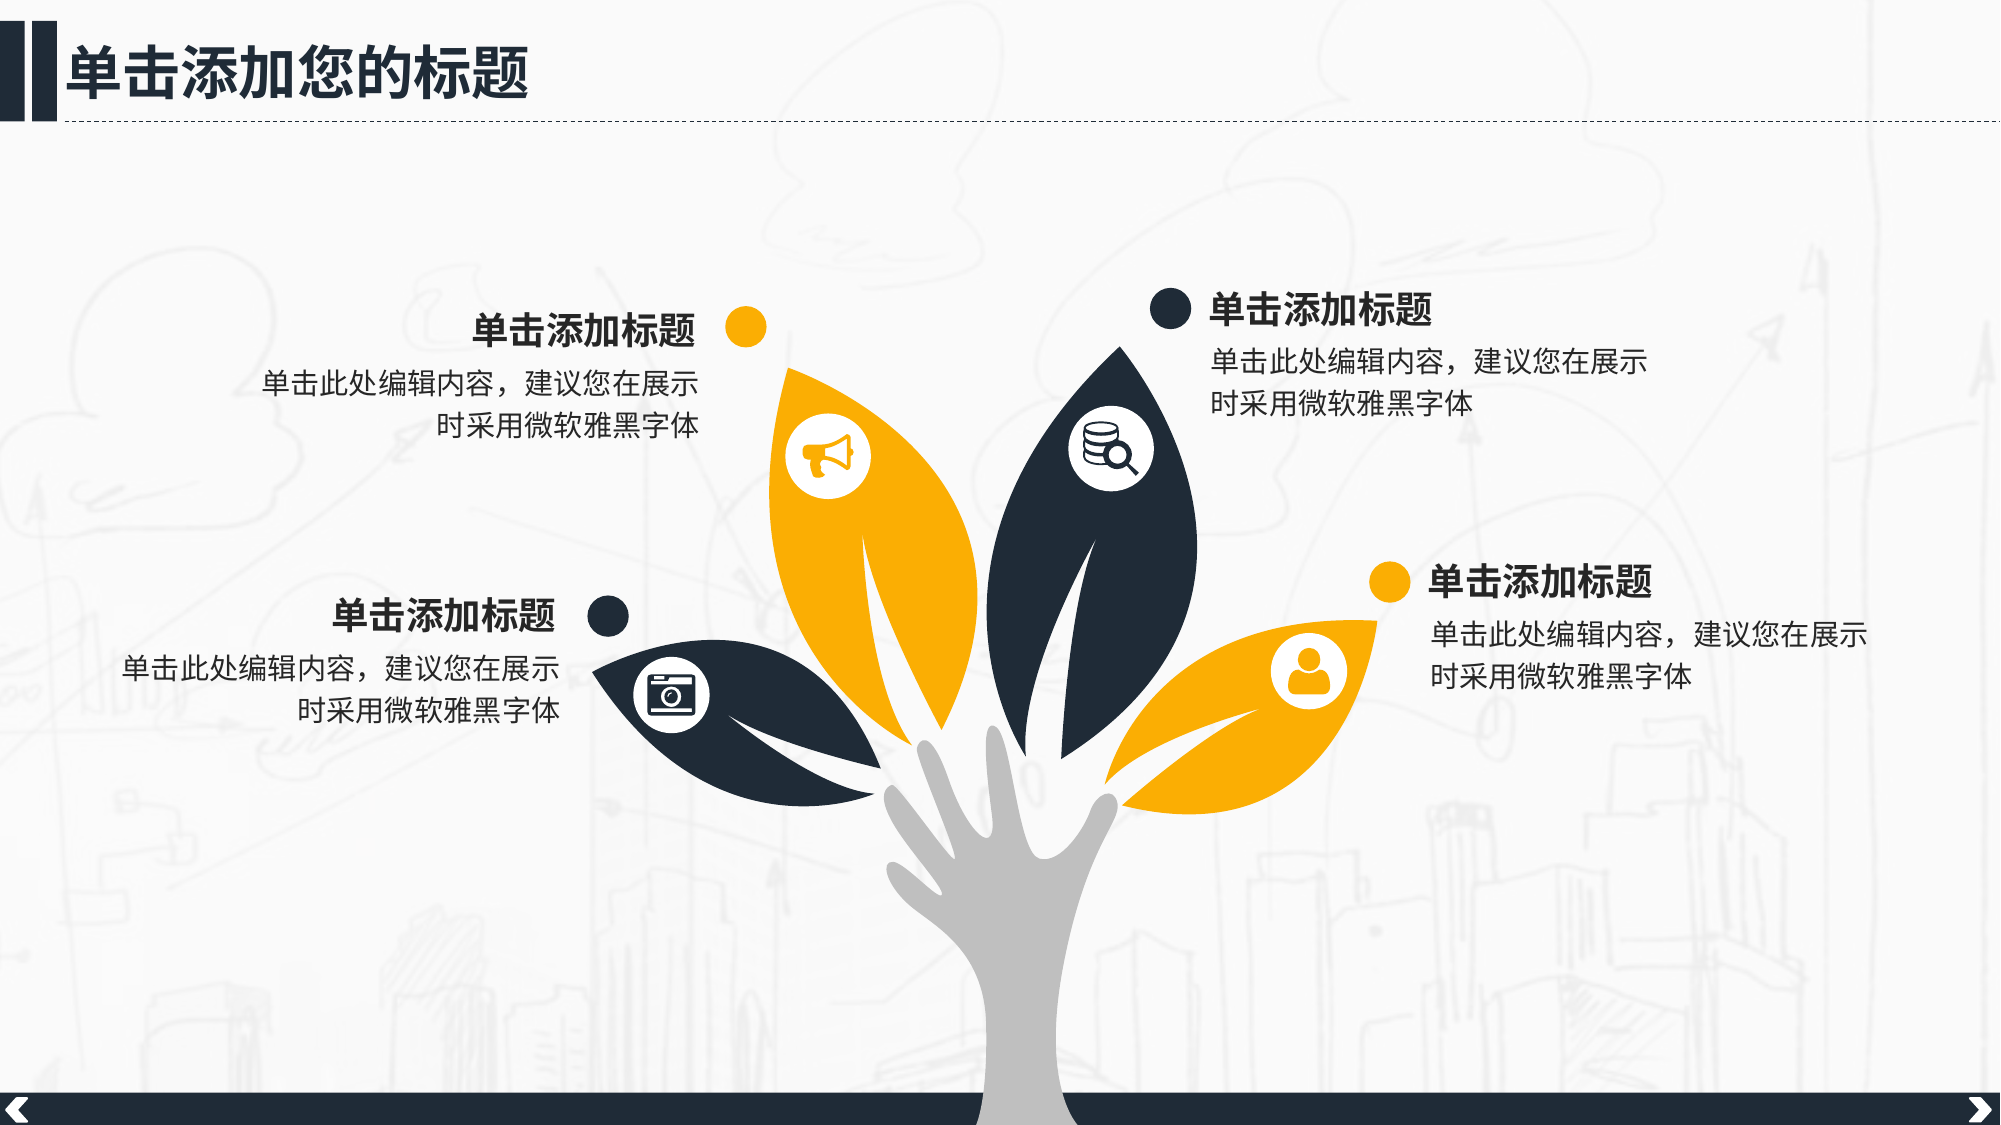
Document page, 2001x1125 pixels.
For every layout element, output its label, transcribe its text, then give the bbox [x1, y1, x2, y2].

text_box 单击此处编辑内容，建议您在展示时采用微软雅黑字体 [253, 358, 700, 442]
text_box [586, 594, 630, 638]
text_box 单击添加标题 [434, 299, 711, 360]
text_box [725, 306, 767, 348]
text_box [802, 434, 854, 478]
text_box [769, 367, 978, 746]
text_box [592, 639, 881, 807]
text_box [647, 674, 696, 716]
text_box [1270, 632, 1348, 710]
text_box [785, 413, 871, 500]
text_box [1068, 405, 1154, 492]
text_box 单击此处编辑内容，建议您在展示时采用微软雅黑字体 [1210, 336, 1662, 420]
text_box 单击此处编辑内容，建议您在展示时采用微软雅黑字体 [106, 643, 561, 726]
text_box [1083, 421, 1139, 476]
text_box [883, 725, 1118, 1125]
text_box 单击添加标题 [1193, 278, 1471, 339]
text_box [633, 656, 710, 734]
text_box 单击添加标题 [1413, 550, 1690, 611]
text_box [1148, 286, 1193, 331]
text_box 单击此处编辑内容，建议您在展示时采用微软雅黑字体 [1430, 609, 1881, 693]
text_box 单击添加标题 [294, 584, 572, 645]
text_box [1104, 620, 1378, 815]
text_box [1288, 647, 1331, 695]
text_box [986, 346, 1198, 760]
text_box [1369, 561, 1411, 603]
